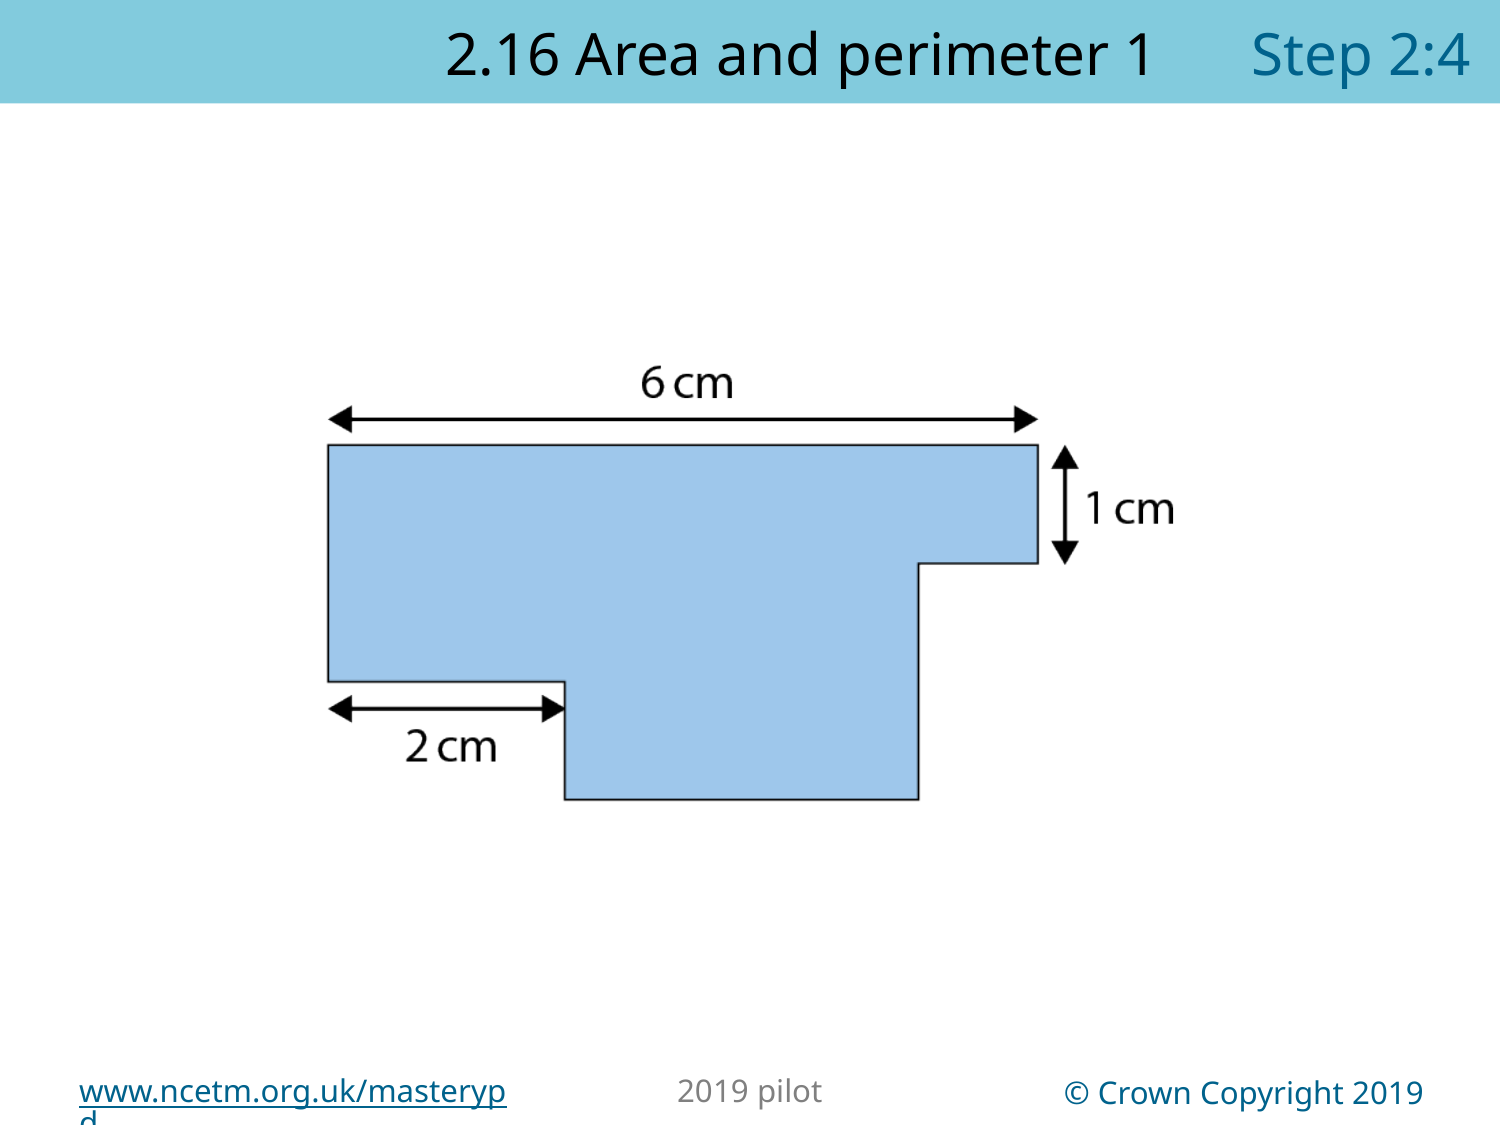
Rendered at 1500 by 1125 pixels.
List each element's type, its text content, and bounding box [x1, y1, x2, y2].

list 2.16 Area and perimeter 1 Step 2:4 [0, 0, 1500, 104]
picture [190, 356, 1310, 844]
